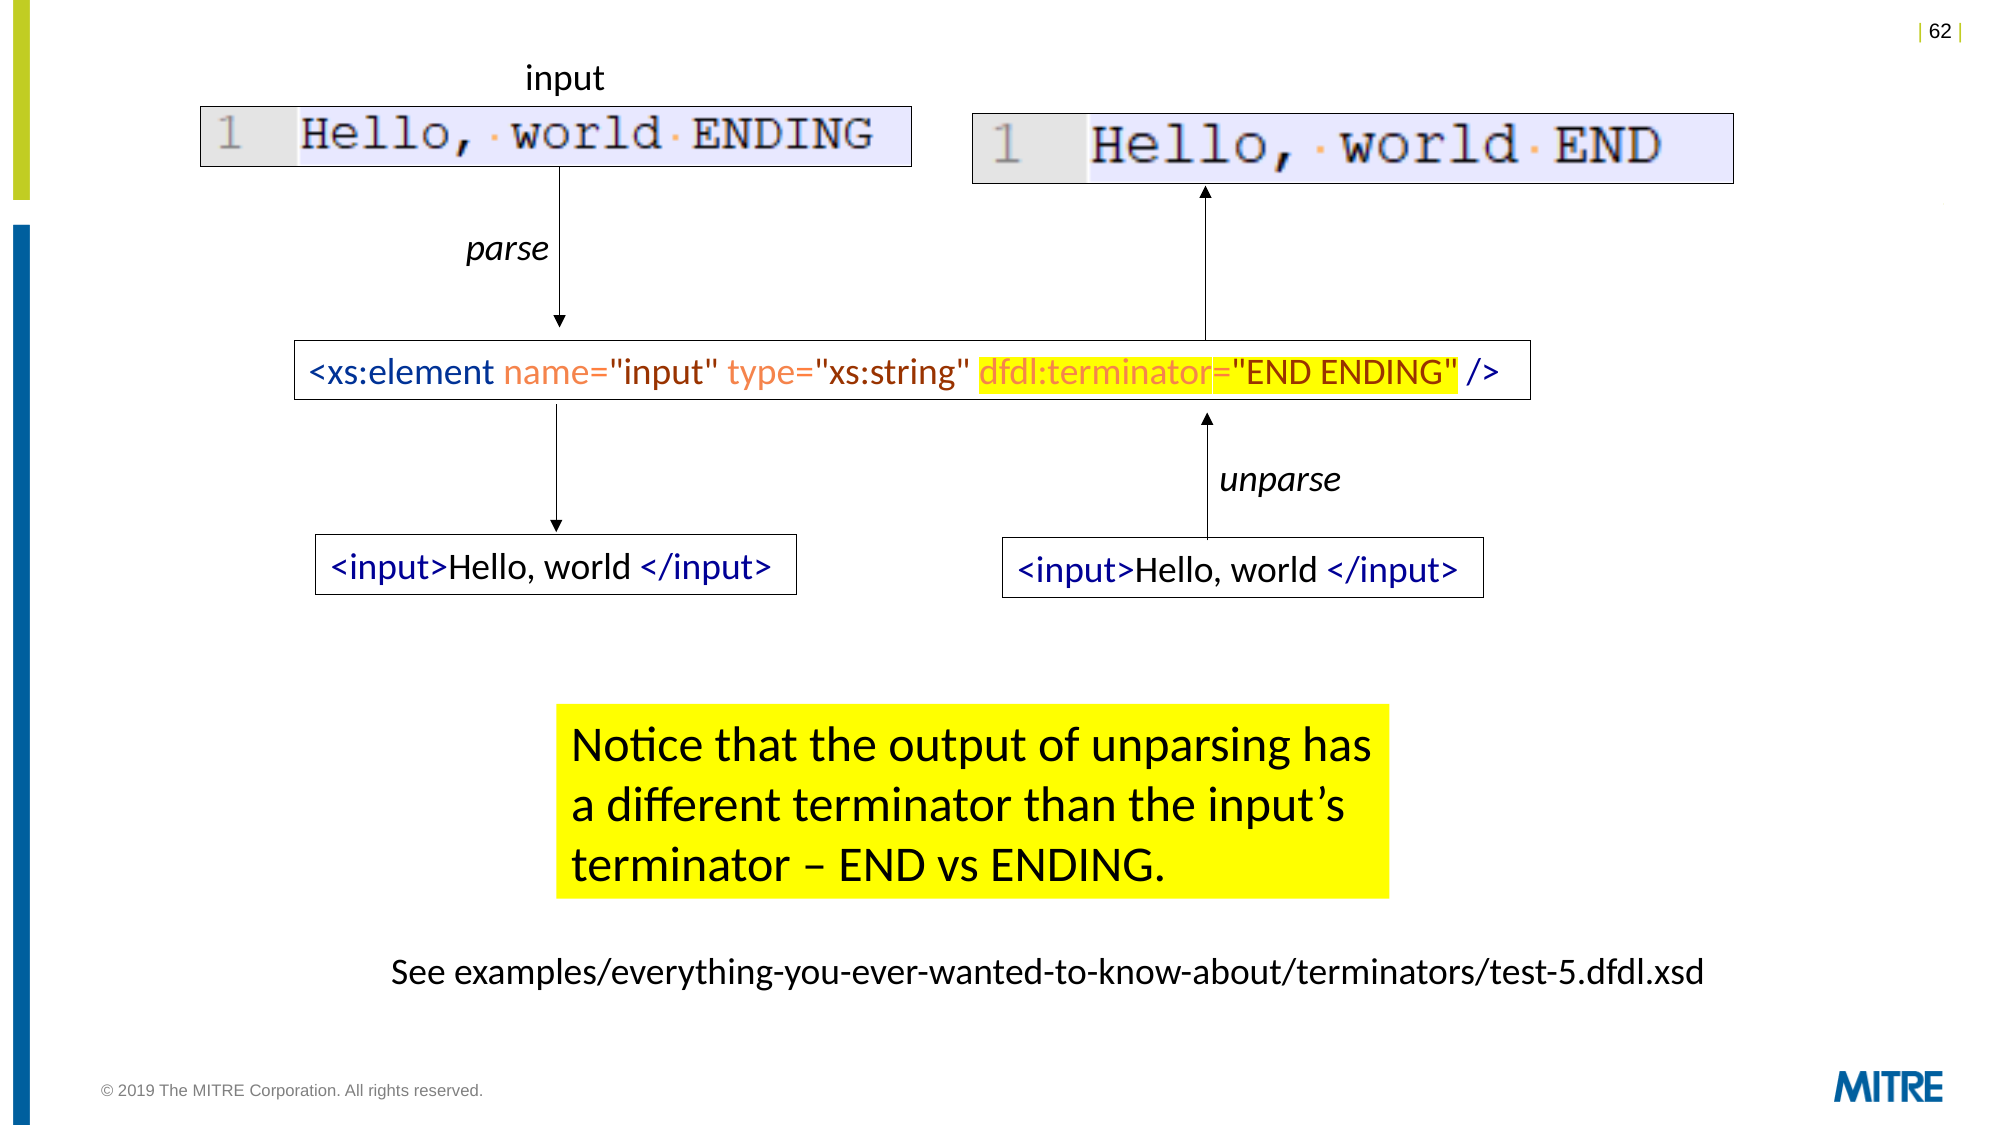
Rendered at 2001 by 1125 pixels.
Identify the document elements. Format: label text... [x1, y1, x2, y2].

picture [200, 106, 912, 167]
text_box parse [560, 215, 565, 276]
text_box parse [451, 215, 559, 276]
text_box unparse [1208, 446, 1357, 507]
text_box input [510, 45, 621, 106]
text_box <input>Hello, world </input> [1002, 537, 1484, 598]
text_box <input>Hello, world </input> [315, 534, 797, 595]
text_box <xs:element name="input" type="xs:string" dfdl:terminator="END ENDING" /> [294, 340, 1531, 400]
picture [1834, 1068, 1945, 1109]
text_box See examples/everything-you-ever-wanted-to-know-about/terminators/test-5.dfdl.xsd [376, 939, 1721, 1000]
footer © 2019 The MITRE Corporation. All rights reserved. [101, 1069, 1338, 1110]
text_box Notice that the output of unparsing has a different terminator than the input’s terminator – END vs ENDING. [556, 703, 1390, 899]
picture [972, 113, 1734, 184]
